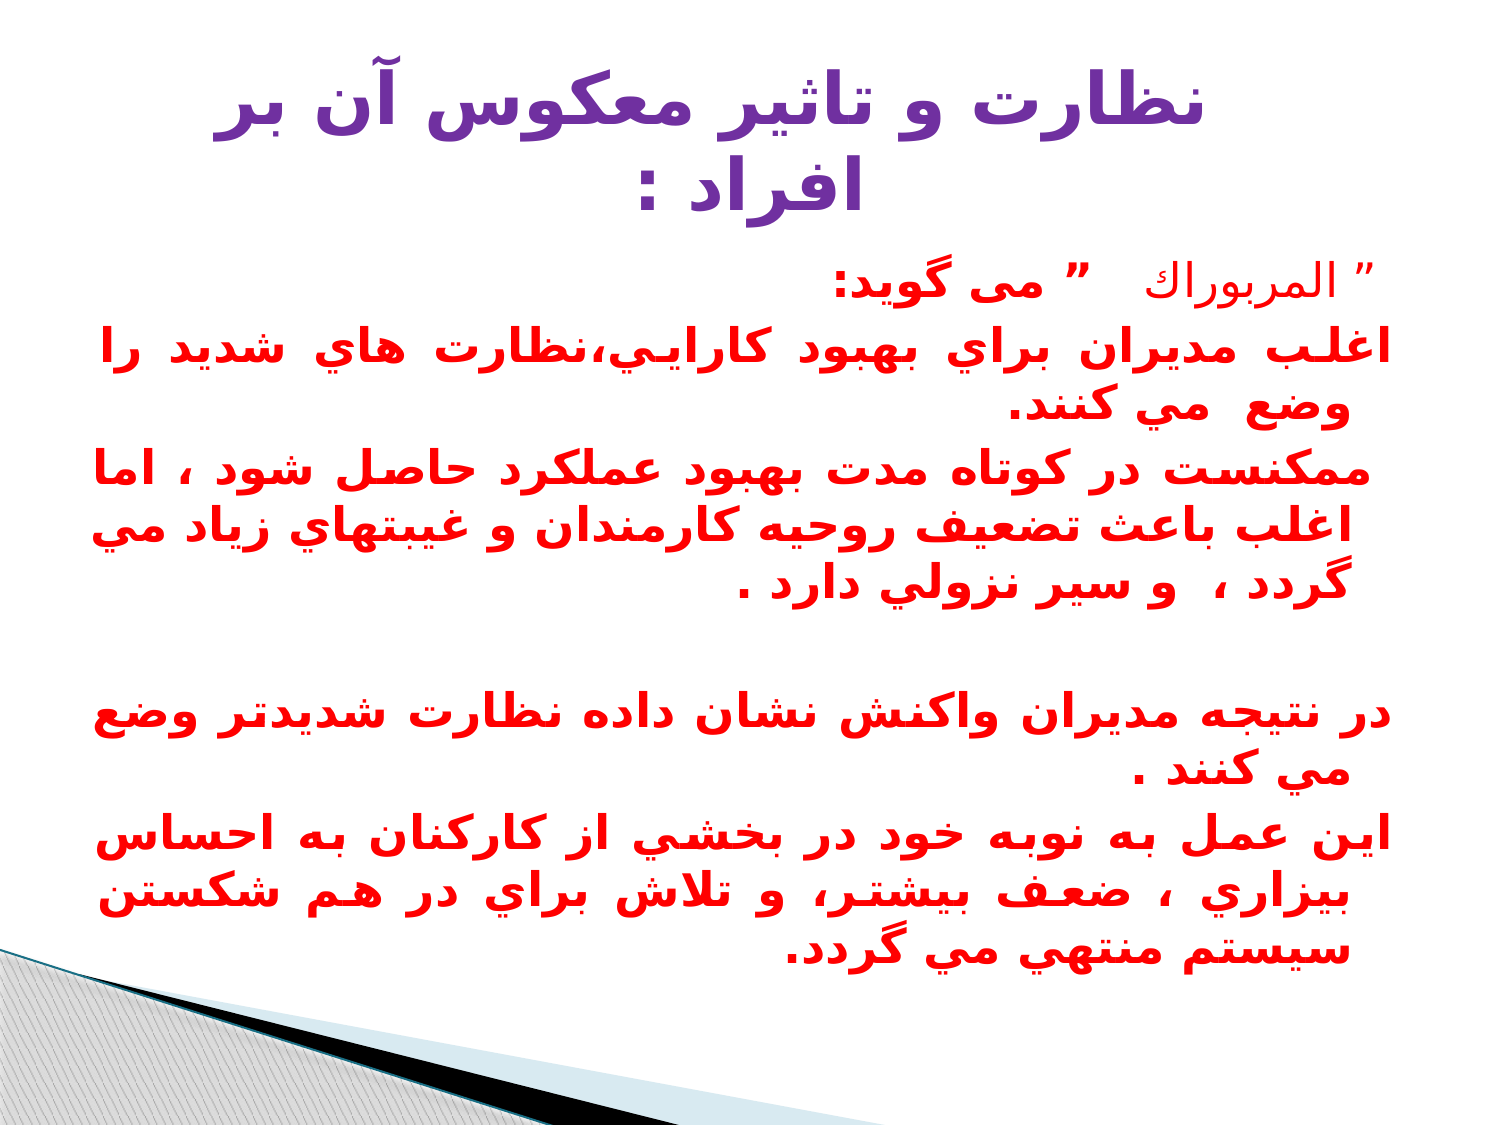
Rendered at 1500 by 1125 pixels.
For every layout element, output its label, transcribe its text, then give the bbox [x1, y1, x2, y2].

list ” المربوراك ” می گوید: اغلب مديران براي بهبود كارايي،نظارت هاي شديد را وضع مي كنند. ممكنست در كوتاه مدت بهبود عملكرد حاصل شود ، اما اغلب باعث تضعيف روحيه كارمندان و غيبتهاي زياد مي گردد ، و سير نزولي دارد . در نتيجه مديران واكنش نشان داده نظارت شديدتر وضع مي كنند . اين عمل به نوبه خود در بخشي از كاركنان به احساس بيزاري ، ضعف بيشتر، و تلاش براي در هم شكستن سيستم منتهي مي گردد. [75, 243, 1425, 986]
title نظارت و تاثیر معکوس آن بر افراد : [75, 45, 1425, 233]
